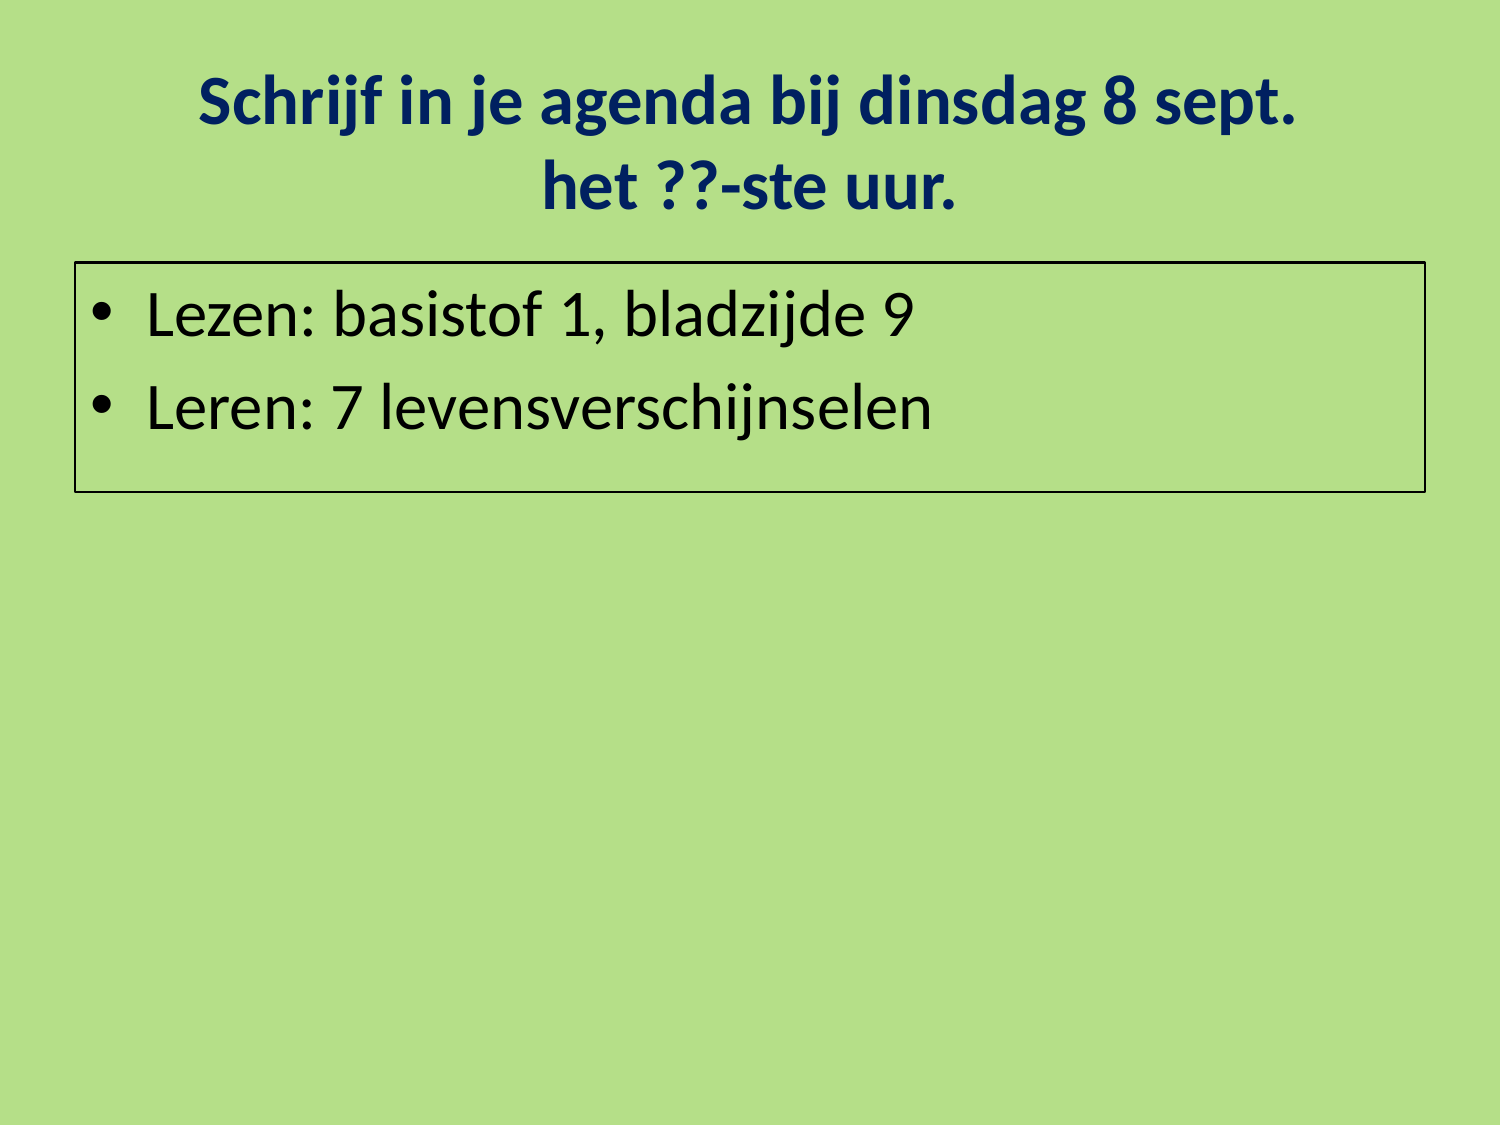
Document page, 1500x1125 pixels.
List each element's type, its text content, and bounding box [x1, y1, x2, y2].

list Lezen: basistof 1, bladzijde 9 Leren: 7 levensverschijnselen [75, 262, 1425, 492]
title Schrijf in je agenda bij dinsdag 8 sept. het ??-ste uur. [75, 45, 1425, 233]
